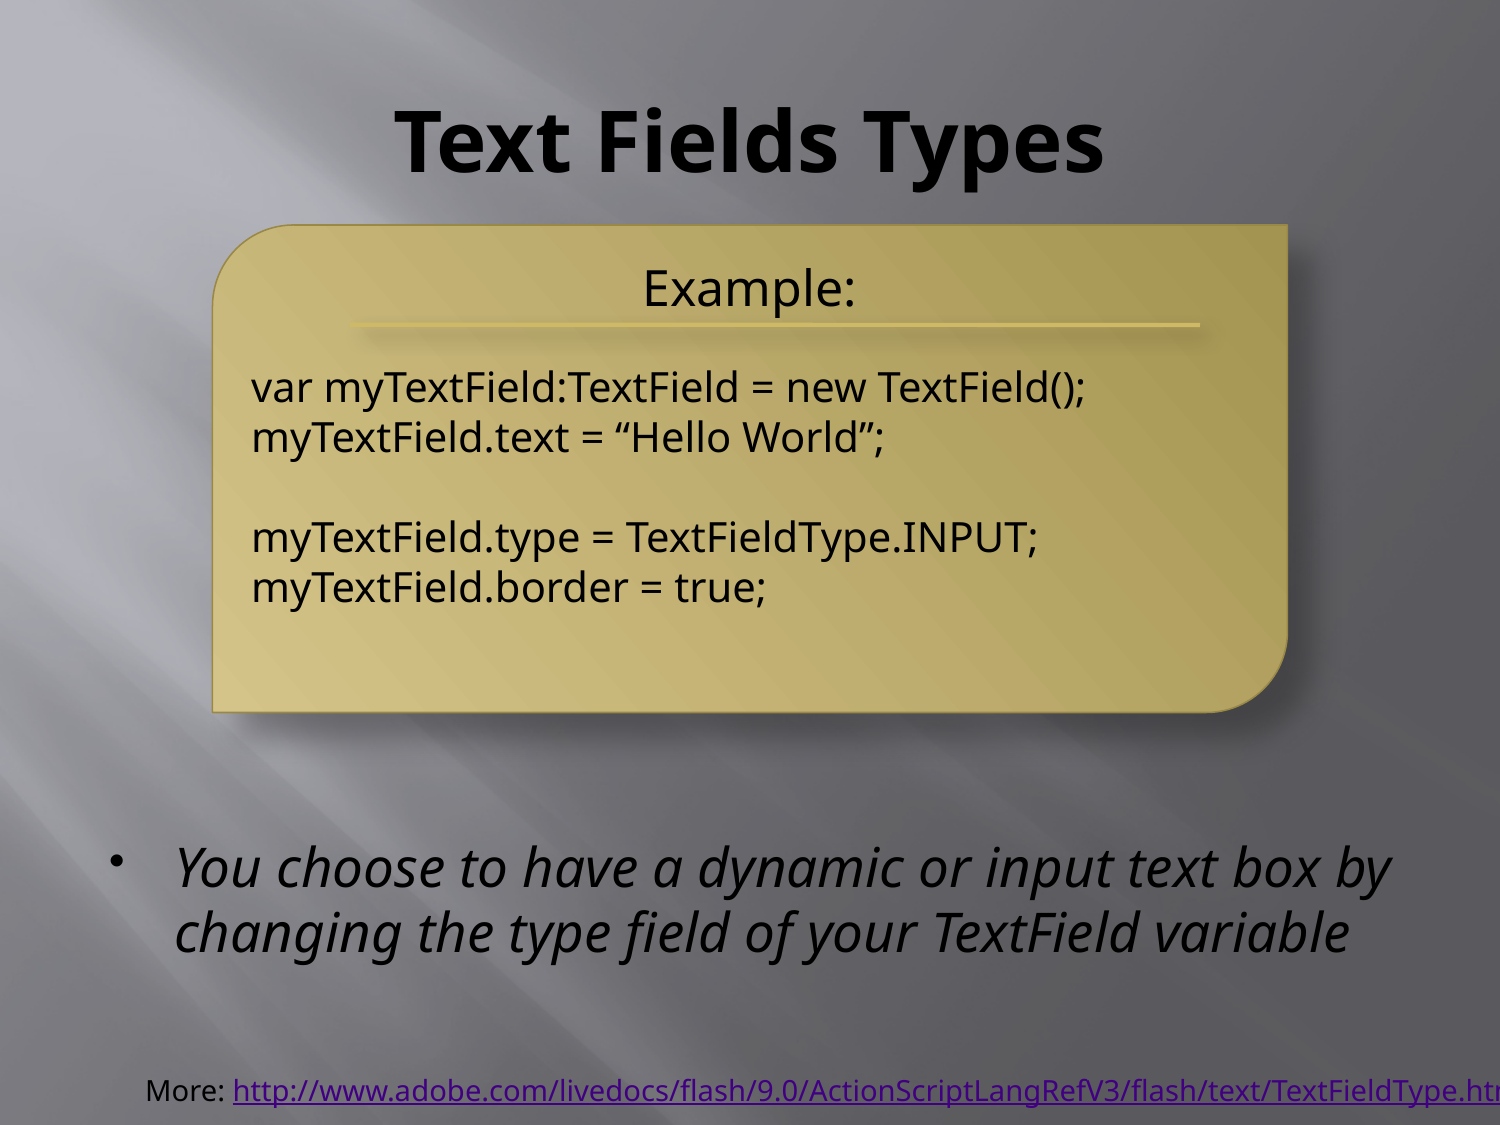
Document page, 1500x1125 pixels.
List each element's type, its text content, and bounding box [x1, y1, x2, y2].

title Text Fields Types [75, 45, 1425, 233]
text_box Example: var myTextField:TextField = new TextField(); myTextField.text = “Hello World”; myTextField.type = TextFieldType.INPUT; myTextField.border = true; [211, 224, 1289, 714]
list You choose to have a dynamic or input text box by changing the type field of your TextField variable [75, 825, 1425, 1035]
text_box More: http://www.adobe.com/livedocs/flash/9.0/ActionScriptLangRefV3/flash/text/TextFieldType.html [130, 1064, 1500, 1119]
